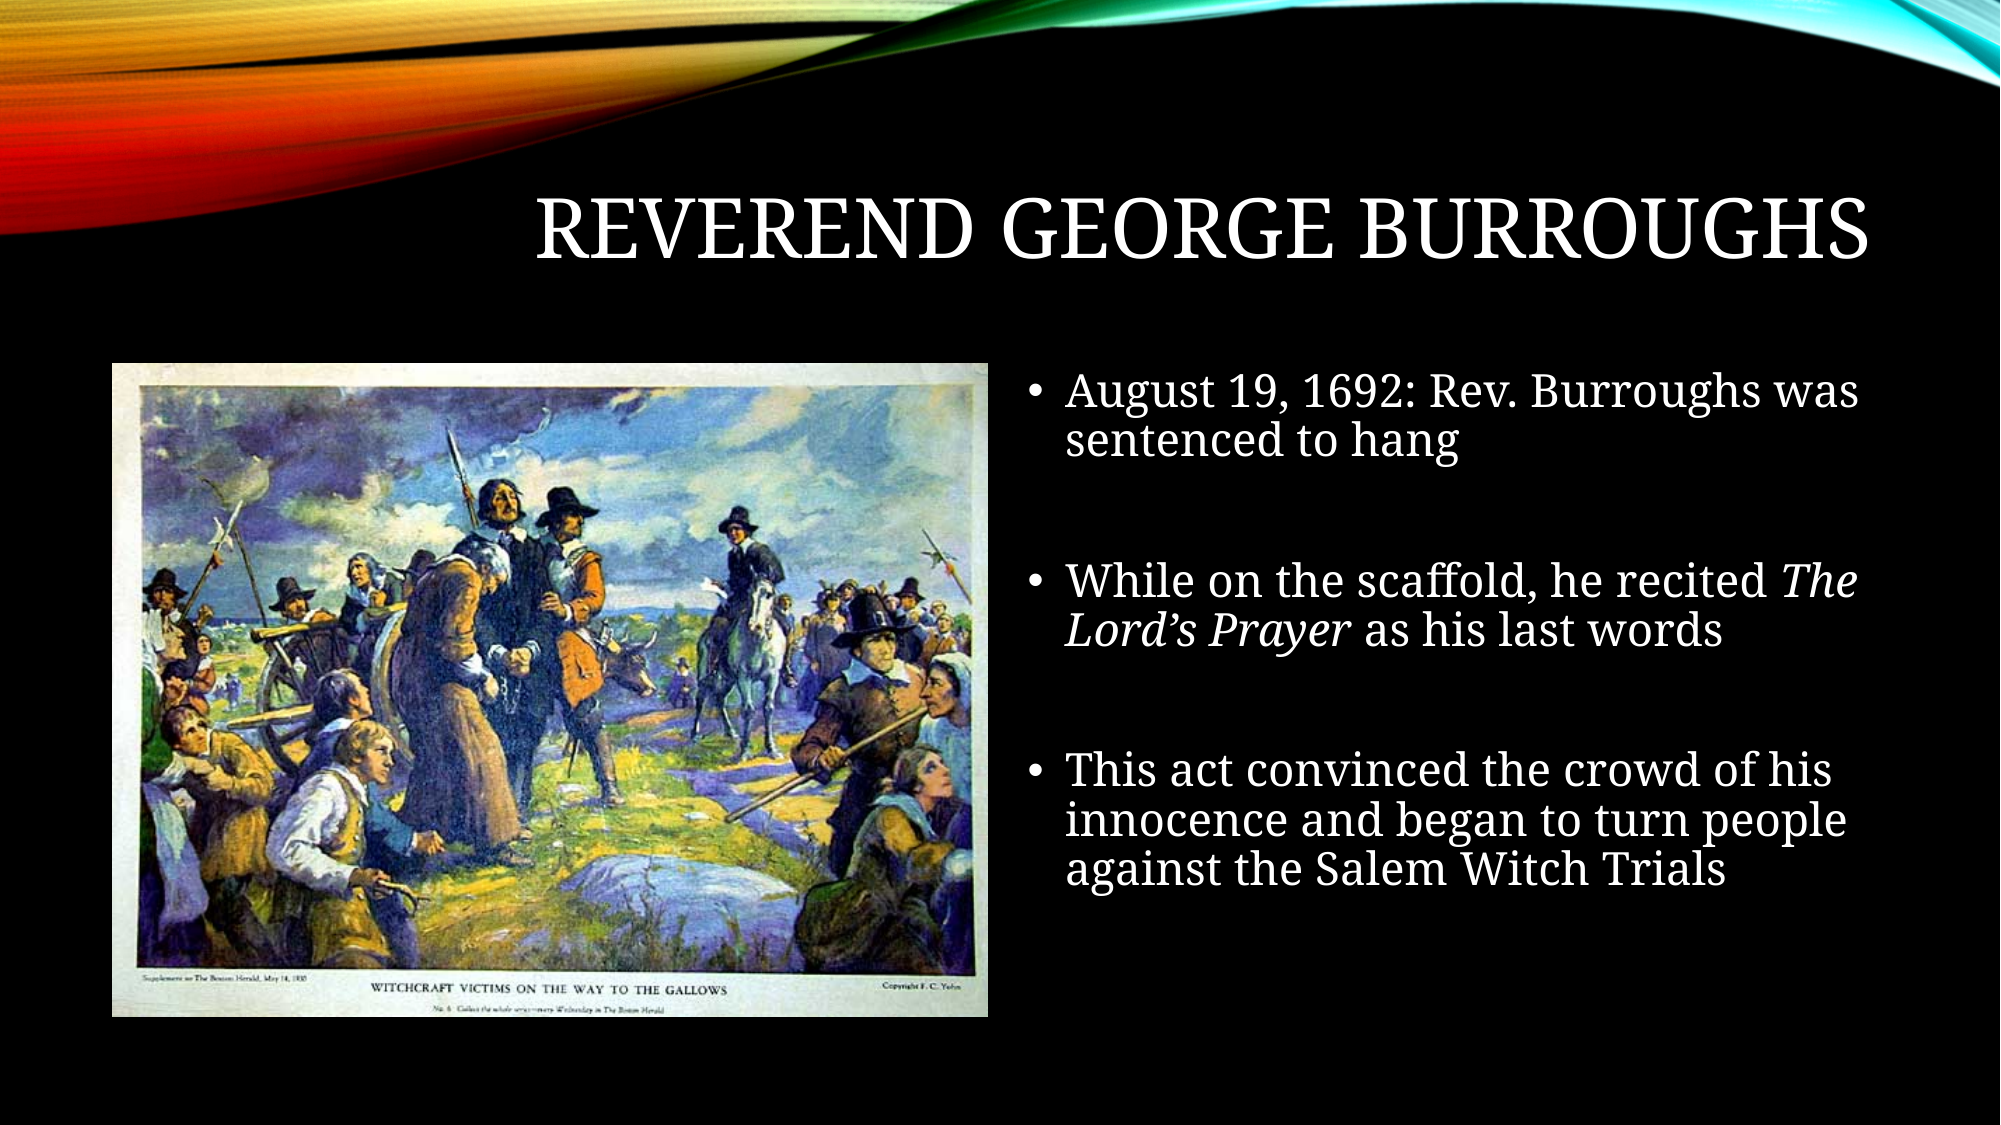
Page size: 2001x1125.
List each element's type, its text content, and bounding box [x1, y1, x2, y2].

title Reverend George Burroughs [474, 125, 1888, 338]
picture [0, 0, 2000, 237]
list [112, 363, 988, 1017]
list August 19, 1692: Rev. Burroughs was sentenced to hang While on the scaffold, he recited The Lord’s Prayer as his last words This act convinced the crowd of his innocence and began to turn people against the Salem Witch Trials [1012, 360, 1888, 1021]
